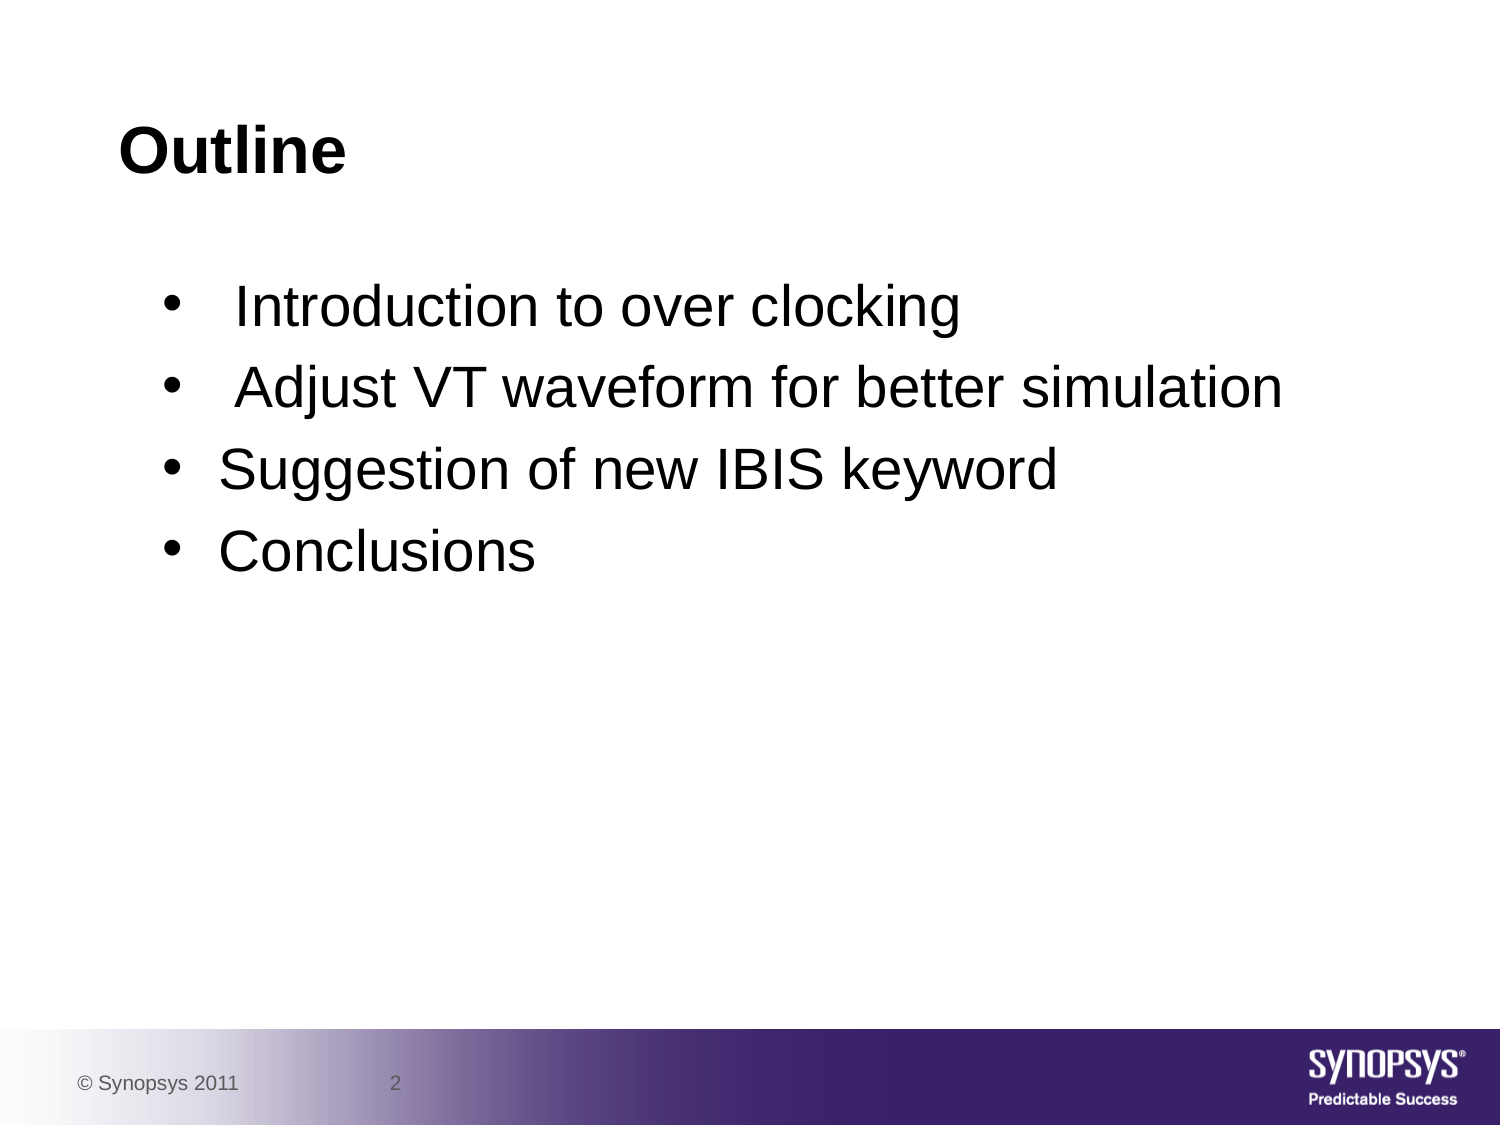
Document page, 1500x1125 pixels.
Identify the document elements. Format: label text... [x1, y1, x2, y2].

picture [0, 1029, 1500, 1125]
title Outline [103, 52, 1379, 241]
list Introduction to over clocking Adjust VT waveform for better simulation Suggestion of new IBIS keyword Conclusions [147, 260, 1365, 936]
